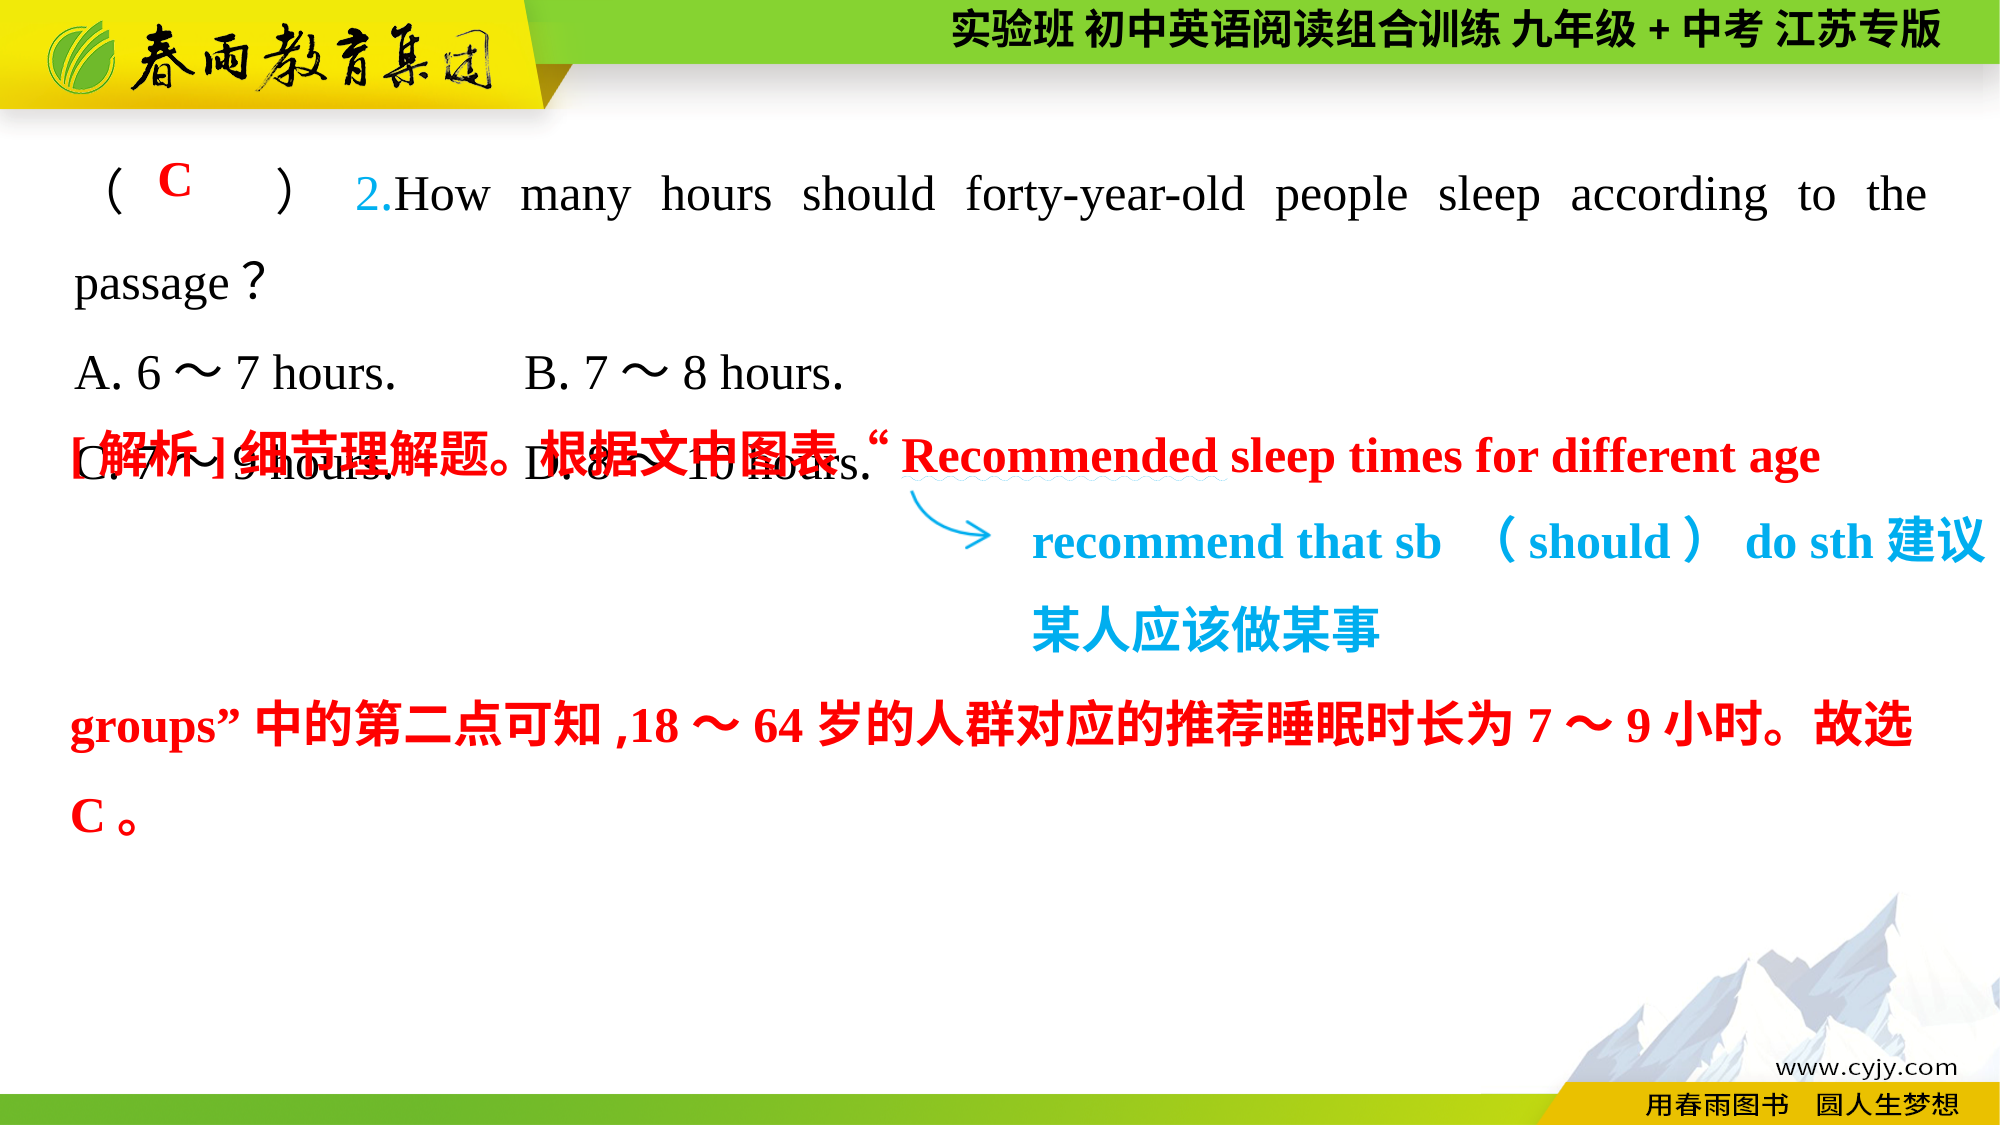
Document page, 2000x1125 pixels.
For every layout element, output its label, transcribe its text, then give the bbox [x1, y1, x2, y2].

text_box [解析]细节理解题。根据文中图表“Recommended sleep times for different age groups”中的第二点可知,18～64岁的人群对应的推荐睡眠时长为7～9小时。故选C。 [54, 385, 1939, 851]
picture [903, 481, 997, 556]
picture [0, 0, 2000, 1125]
text_box C [142, 138, 209, 214]
list （ ）2.How many hours should forty-year-old people sleep according to the passage？ A. 6～7 hours. B. 7～8 hours. C. 7～9 hours. D. 8～10 hours. [59, 122, 1944, 399]
text_box recommend that sb （should）do sth建议 某人应该做某事 [1017, 470, 2000, 666]
